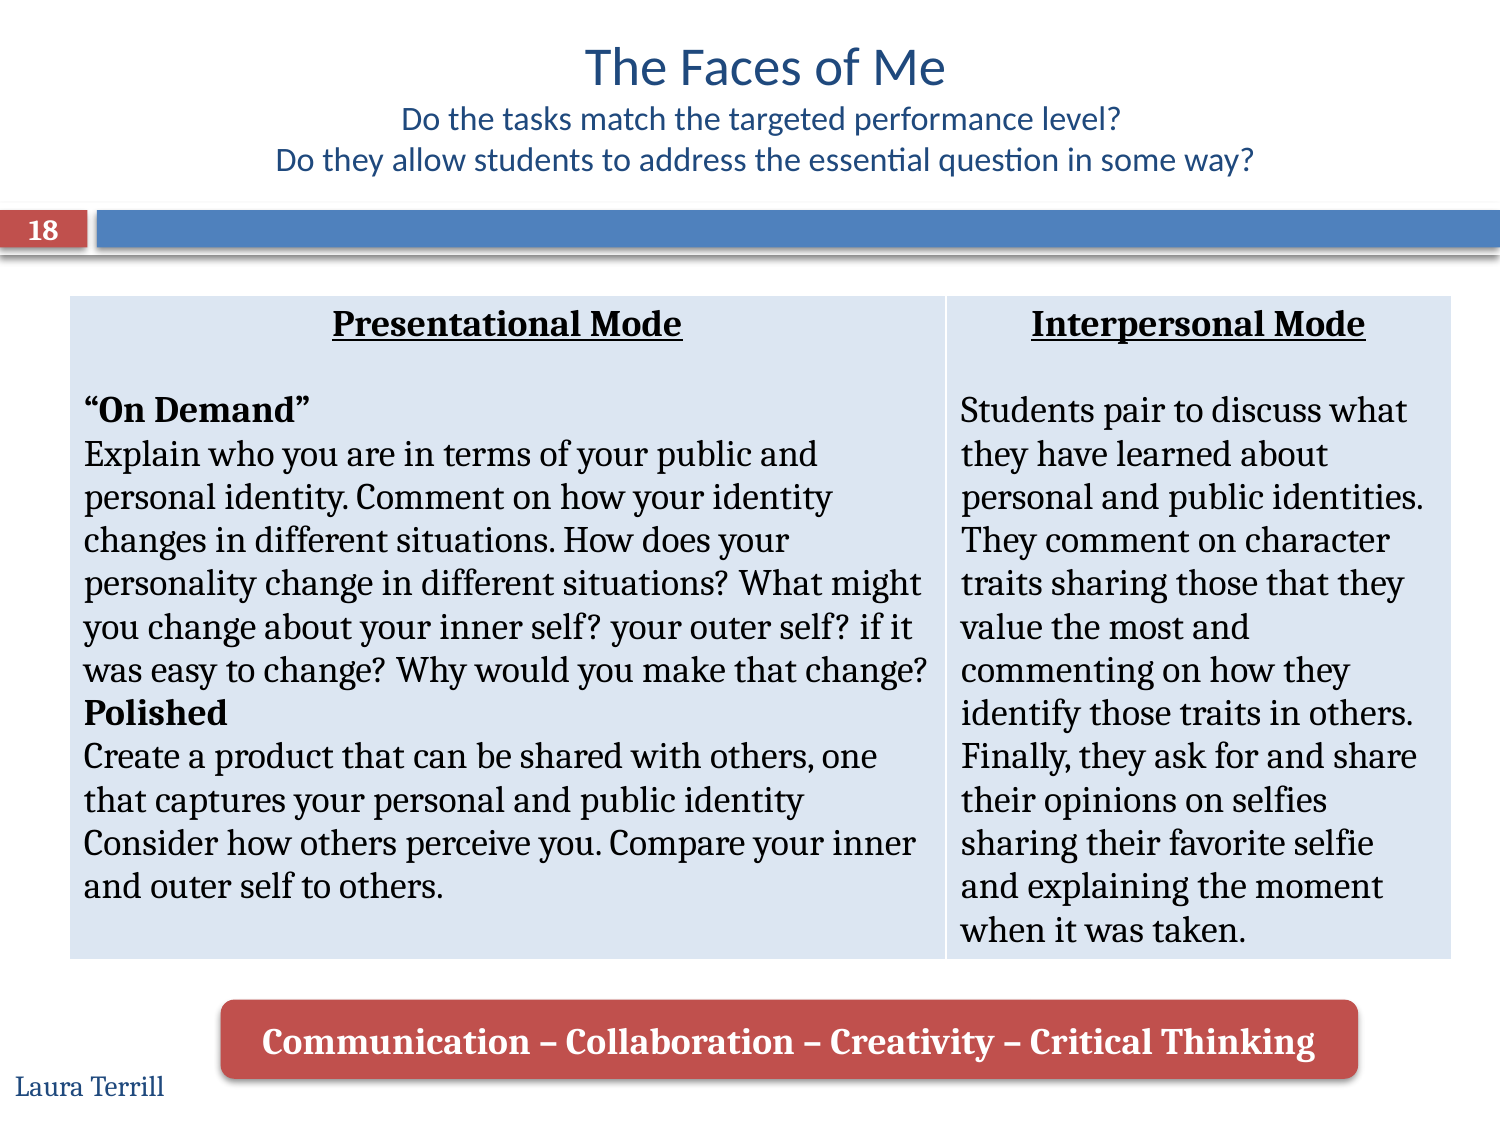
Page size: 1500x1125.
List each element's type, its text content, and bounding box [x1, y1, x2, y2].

table_header Presentational Mode “On Demand” Explain who you are in terms of your public and personal identity. Comment on how your identity changes in different situations. How does your personality change in different situations? What might you change about your inner self? your outer self? if it was easy to change? Why would you make that change? Polished Create a product that can be shared with others, one that captures your personal and public identity Consider how others perceive you. Compare your inner and outer self to others. [70, 296, 945, 959]
text_box Communication – Collaboration – Creativity – Critical Thinking [220, 999, 1359, 1079]
title The Faces of Me Do the tasks match the targeted performance level? Do they allow students to address the essential question in some way? [31, 23, 1500, 186]
table_header Interpersonal Mode Students pair to discuss what they have learned about personal and public identities. They comment on character traits sharing those that they value the most and commenting on how they identify those traits in others. Finally, they ask for and share their opinions on selfies sharing their favorite selfie and explaining the moment when it was taken. [947, 296, 1451, 959]
footer Laura Terrill [0, 1054, 890, 1115]
slide_number 18 [0, 208, 88, 249]
